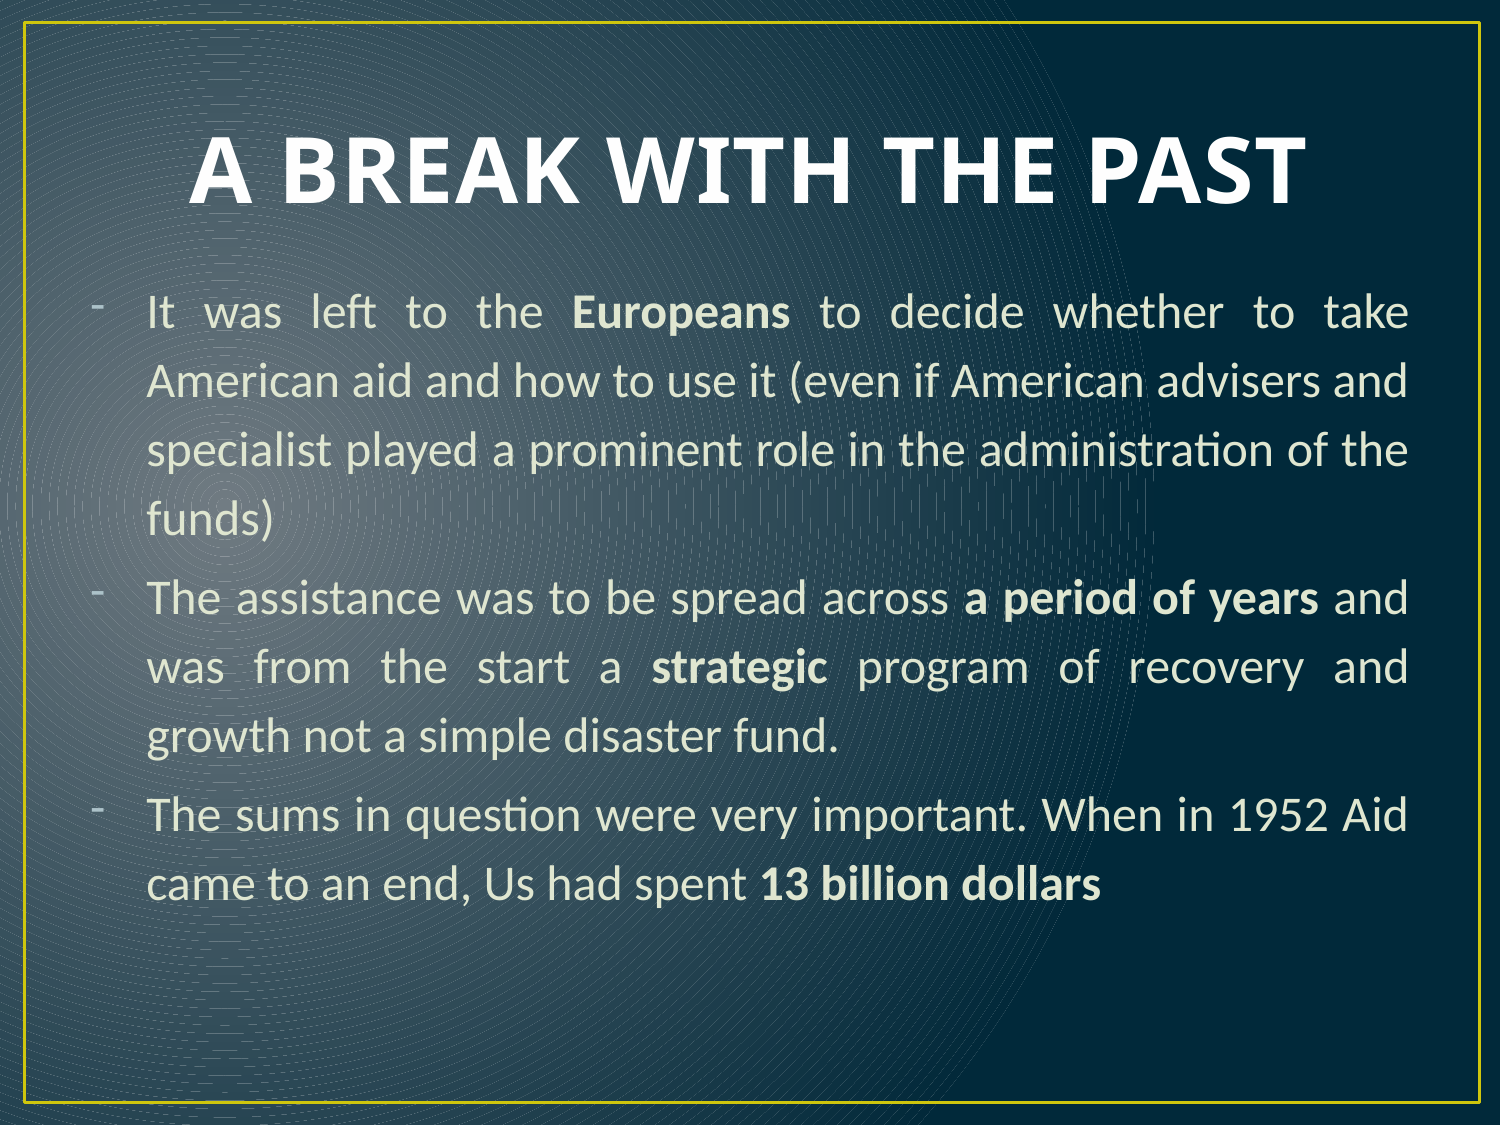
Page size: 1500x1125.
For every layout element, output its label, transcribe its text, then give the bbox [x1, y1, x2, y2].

title A BREAK WITH THE PAST [75, 41, 1425, 230]
list It was left to the Europeans to decide whether to take American aid and how to use it (even if American advisers and specialist played a prominent role in the administration of the funds) The assistance was to be spread across a period of years and was from the start a strategic program of recovery and growth not a simple disaster fund. The sums in question were very important. When in 1952 Aid came to an end, Us had spent 13 billion dollars [75, 262, 1425, 1005]
